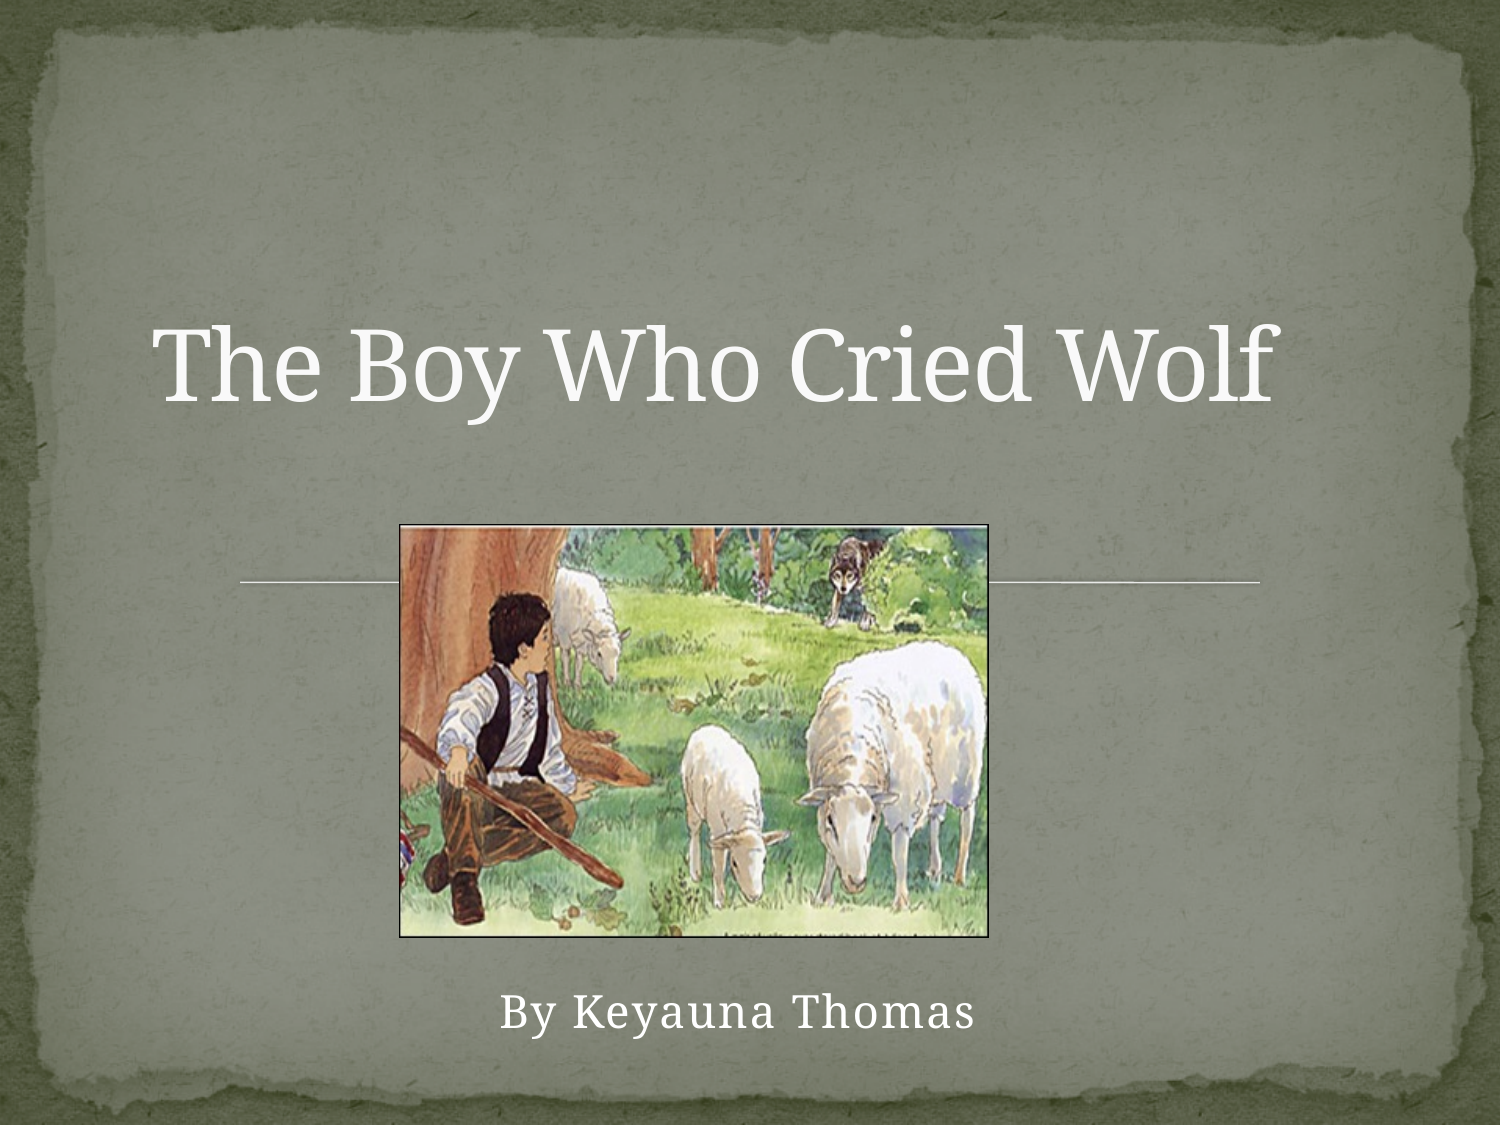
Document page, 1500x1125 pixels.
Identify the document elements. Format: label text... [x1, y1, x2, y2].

title The Boy Who Cried Wolf [74, 187, 1350, 429]
picture [399, 524, 990, 938]
subtitle By Keyauna Thomas [212, 975, 1263, 1075]
